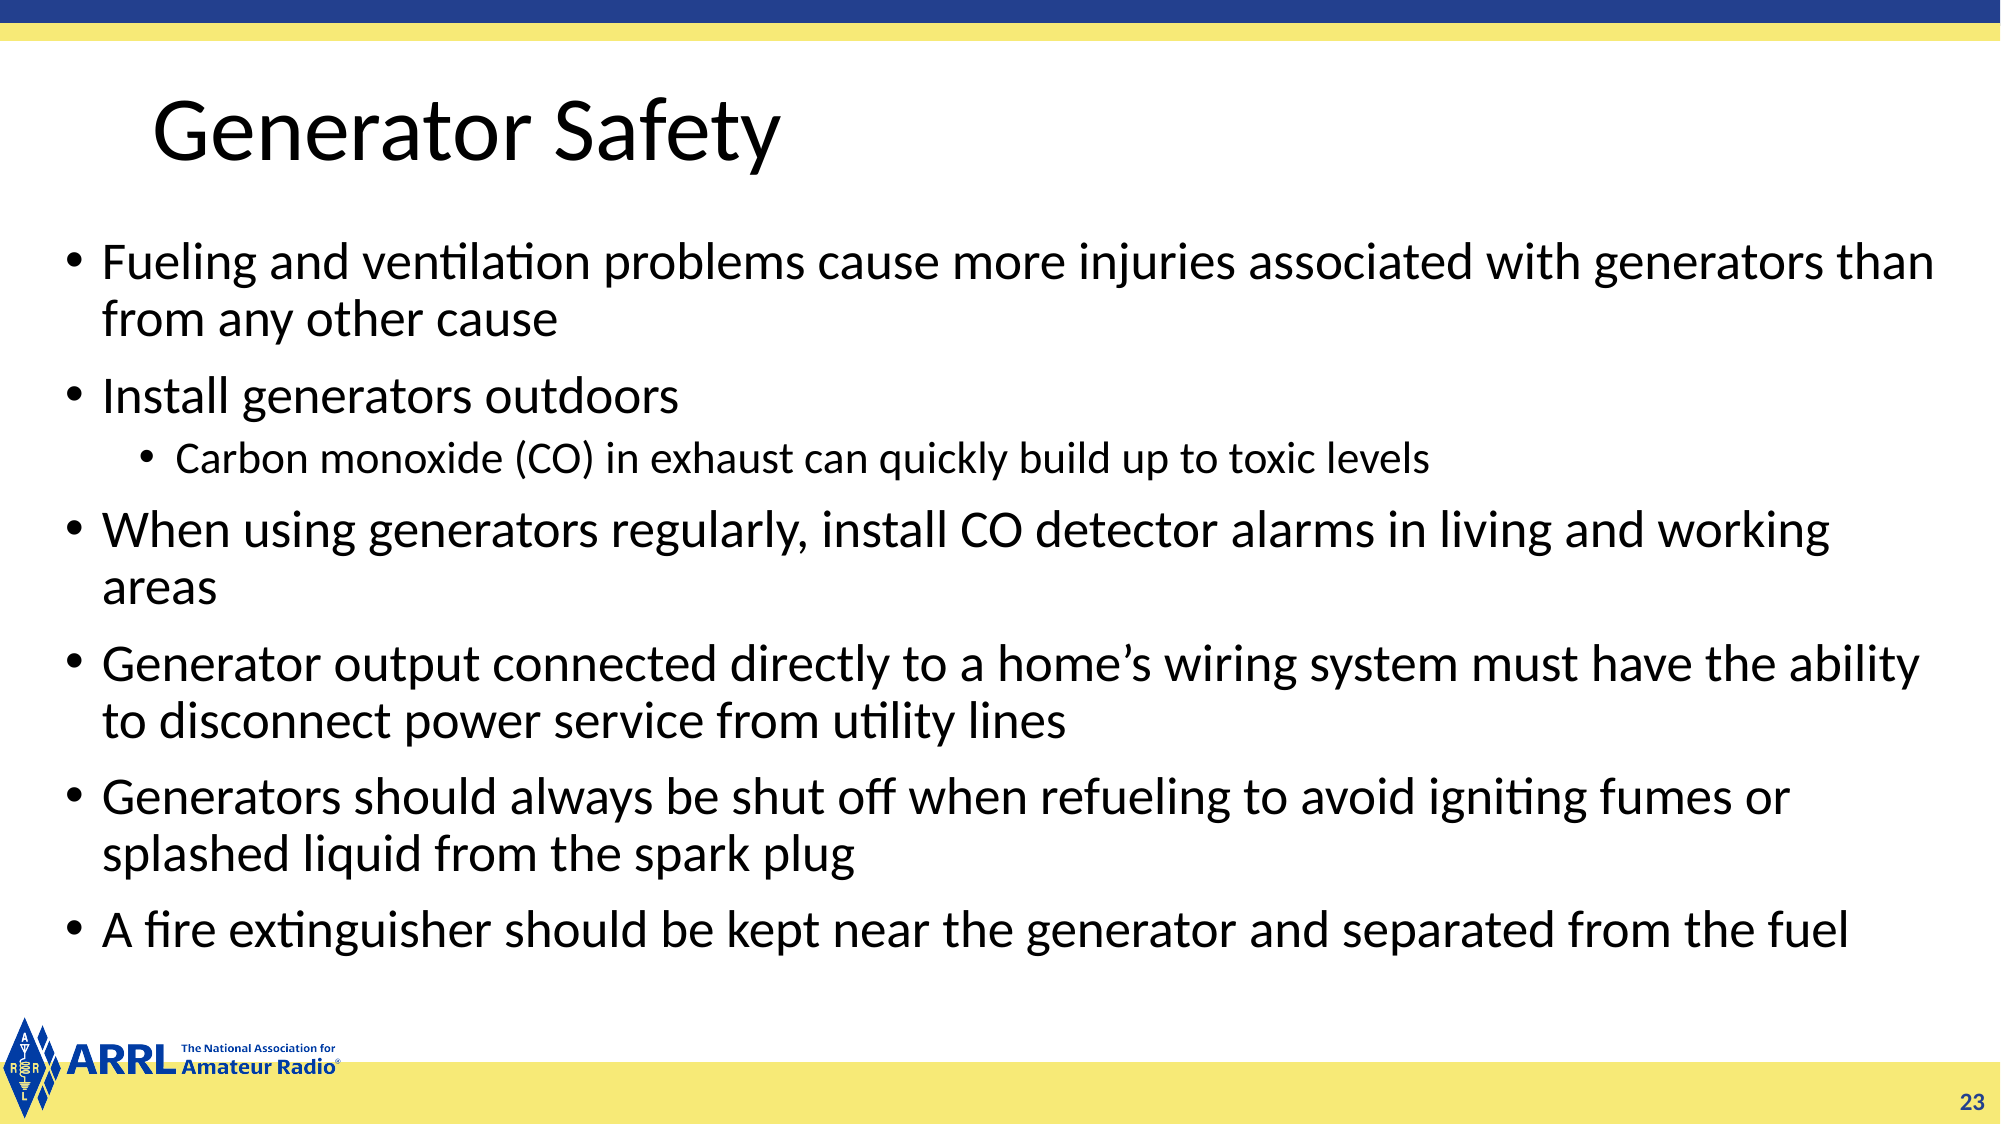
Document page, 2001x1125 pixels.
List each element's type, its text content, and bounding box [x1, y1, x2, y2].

list Fueling and ventilation problems cause more injuries associated with generators than from any other cause Install generators outdoors Carbon monoxide (CO) in exhaust can quickly build up to toxic levels When using generators regularly, install CO detector alarms in living and working areas Generator output connected directly to a home’s wiring system must have the ability to disconnect power service from utility lines Generators should always be shut off when refueling to avoid igniting fumes or splashed liquid from the spark plug A fire extinguisher should be kept near the generator and separated from the fuel [50, 226, 1954, 969]
title Generator Safety [137, 59, 1863, 203]
picture [1, 1015, 342, 1121]
